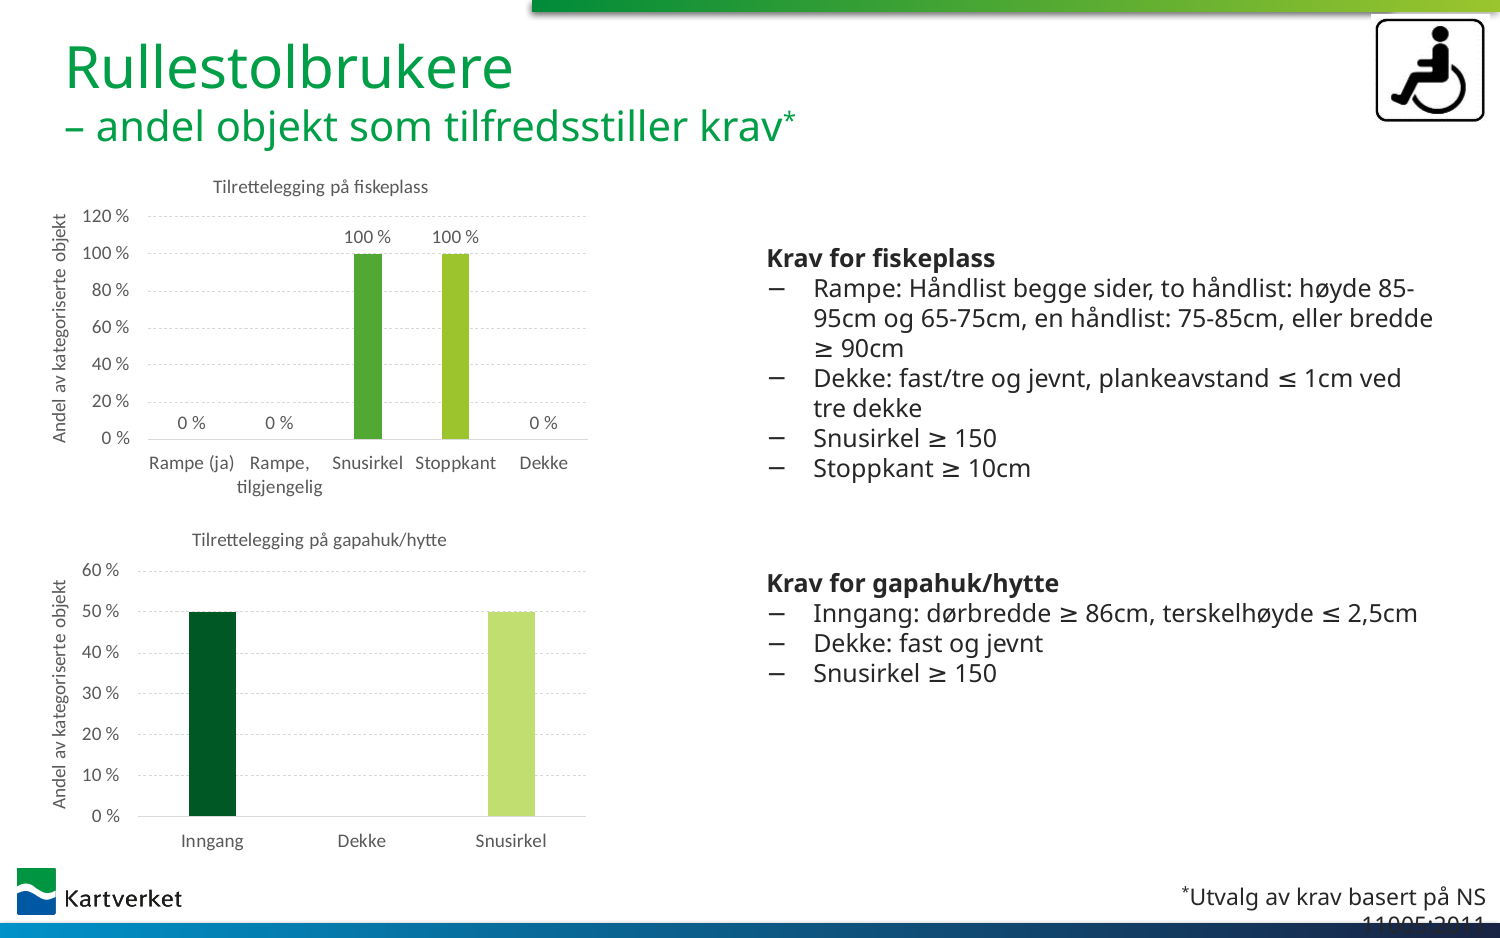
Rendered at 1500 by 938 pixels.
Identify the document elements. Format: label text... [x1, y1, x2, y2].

picture [1371, 13, 1491, 127]
text_box Krav for gapahuk/hytte Inngang: dørbredde ≥ 86cm, terskelhøyde ≤ 2,5cm Dekke: fast og jevnt Snusirkel ≥ 150 [751, 560, 1452, 695]
picture [41, 166, 599, 505]
text_box Rullestolbrukere – andel objekt som tilfredsstiller krav* [49, 29, 1431, 158]
picture [41, 520, 597, 859]
text_box *Utvalg av krav basert på NS 11005:2011 [1068, 873, 1500, 938]
text_box Krav for fiskeplass Rampe: Håndlist begge sider, to håndlist: høyde 85-95cm og 65-75cm, en håndlist: 75-85cm, eller bredde ≥ 90cm Dekke: fast/tre og jevnt, plankeavstand ≤ 1cm ved tre dekke Snusirkel ≥ 150 Stoppkant ≥ 10cm [751, 235, 1452, 490]
